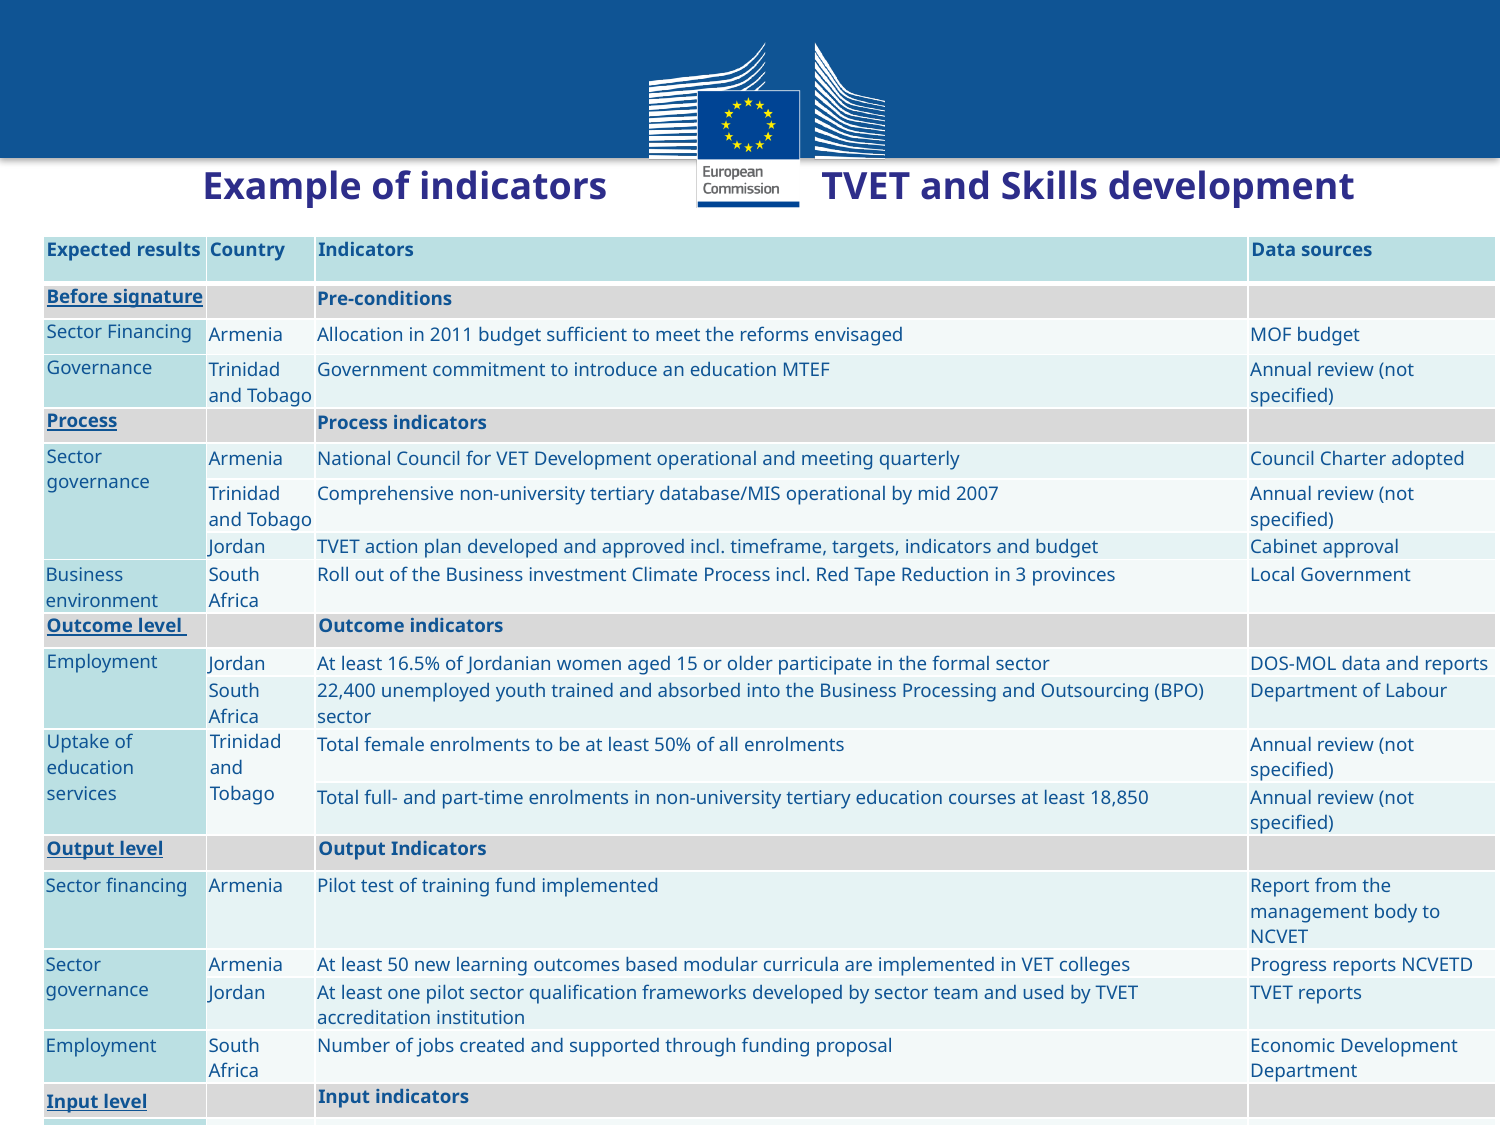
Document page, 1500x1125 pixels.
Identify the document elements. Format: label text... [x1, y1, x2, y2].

table_cell TVET reports [1249, 978, 1495, 1029]
table_cell At least 50 new learning outcomes based modular curricula are implemented in VET colleges [316, 950, 1247, 976]
table_header Indicators [316, 237, 1247, 281]
table_cell [1249, 836, 1495, 870]
table_cell Council Charter adopted [1249, 444, 1495, 478]
table_cell Annual review (not specified) [1249, 783, 1495, 834]
table_cell [207, 1084, 314, 1117]
table_cell Process [44, 409, 206, 442]
table_cell Local Government [1249, 560, 1495, 612]
table_cell Outcome level [44, 614, 206, 647]
table_cell Government commitment to introduce an education MTEF [316, 355, 1247, 407]
table_cell Armenia [207, 950, 314, 976]
table_cell Armenia [207, 320, 314, 354]
title Example of indicators TVET and Skills development [0, 101, 1500, 268]
table_cell Number of jobs created and supported through funding proposal [316, 1031, 1247, 1082]
table_cell MoE and work supervision reports [1249, 1119, 1495, 1125]
table_cell Business environment [44, 560, 206, 612]
table_cell Trinidad and Tobago [207, 480, 314, 531]
table_cell Jordan [207, 978, 314, 1029]
table_cell South Africa [207, 1031, 314, 1082]
table_cell Sector financing [44, 872, 206, 948]
table_cell Armenia [207, 872, 314, 948]
table_cell Allocation in 2011 budget sufficient to meet the reforms envisaged [316, 320, 1247, 354]
table_cell Annual review (not specified) [1249, 355, 1495, 407]
table_cell Department of Labour [1249, 677, 1495, 728]
table_cell DOS-MOL data and reports [1249, 649, 1495, 675]
table_cell Sector Financing [44, 320, 206, 354]
table_cell Sector infrastructure [44, 1119, 206, 1125]
table_cell Jordan [207, 533, 314, 559]
table_header Expected results [44, 237, 206, 281]
table_cell South Africa [207, 560, 314, 612]
table_cell Annual review (not specified) [1249, 730, 1495, 781]
table_cell Input level [44, 1084, 206, 1117]
table_header Country [207, 237, 314, 281]
table_cell Economic Development Department [1249, 1031, 1495, 1082]
table_cell At least one pilot sector qualification frameworks developed by sector team and used by TVET accreditation institution [316, 978, 1247, 1029]
table_cell National Council for VET Development operational and meeting quarterly [316, 444, 1247, 478]
table_cell Comprehensive non-university tertiary database/MIS operational by mid 2007 [316, 480, 1247, 531]
table_cell Armenia [207, 444, 314, 478]
table_cell Governance [44, 355, 206, 407]
table_cell Pilot test of training fund implemented [316, 872, 1247, 948]
picture [649, 42, 885, 101]
table_cell Employment [44, 1031, 206, 1082]
table_cell [207, 286, 314, 318]
table_cell Sector governance [44, 444, 206, 559]
table_cell [207, 836, 314, 870]
table_cell Process indicators [316, 409, 1247, 442]
table_cell Annual review (not specified) [1249, 480, 1495, 531]
table_cell At least 16.5% of Jordanian women aged 15 or older participate in the formal sector [316, 649, 1247, 675]
table_cell [1249, 286, 1495, 318]
table_cell Outcome indicators [316, 614, 1247, 647]
table_cell 22,400 unemployed youth trained and absorbed into the Business Processing and Outsourcing (BPO) sector [316, 677, 1247, 728]
table_cell Refurbishment of 12 regional multifunctional centres [316, 1119, 1247, 1125]
table_cell [1249, 1084, 1495, 1117]
table_cell [1249, 409, 1495, 442]
table_cell [207, 409, 314, 442]
table_header Data sources [1249, 237, 1495, 281]
table_cell Before signature [44, 286, 206, 318]
table_cell Armenia [207, 1119, 314, 1125]
table_cell Report from the management body to NCVET [1249, 872, 1495, 948]
table_cell Output Indicators [316, 836, 1247, 870]
table_cell Total female enrolments to be at least 50% of all enrolments [316, 730, 1247, 781]
table_cell [207, 614, 314, 647]
table_cell [1249, 614, 1495, 647]
table_cell South Africa [207, 677, 314, 728]
table_cell MOF budget [1249, 320, 1495, 354]
table_cell Roll out of the Business investment Climate Process incl. Red Tape Reduction in 3 provinces [316, 560, 1247, 612]
table_cell Cabinet approval [1249, 533, 1495, 559]
table_cell TVET action plan developed and approved incl. timeframe, targets, indicators and budget [316, 533, 1247, 559]
table_cell Input indicators [316, 1084, 1247, 1117]
table_cell Uptake of education services [44, 730, 206, 834]
table_cell Employment [44, 649, 206, 728]
table_cell Progress reports NCVETD [1249, 950, 1495, 976]
table_cell Output level [44, 836, 206, 870]
table_cell Trinidad and Tobago [207, 730, 314, 834]
table_cell Trinidad and Tobago [207, 355, 314, 407]
table_cell Pre-conditions [316, 286, 1247, 318]
table_cell Sector governance [44, 950, 206, 1029]
table_cell Total full- and part-time enrolments in non-university tertiary education courses at least 18,850 [316, 783, 1247, 834]
table_cell Jordan [207, 649, 314, 675]
